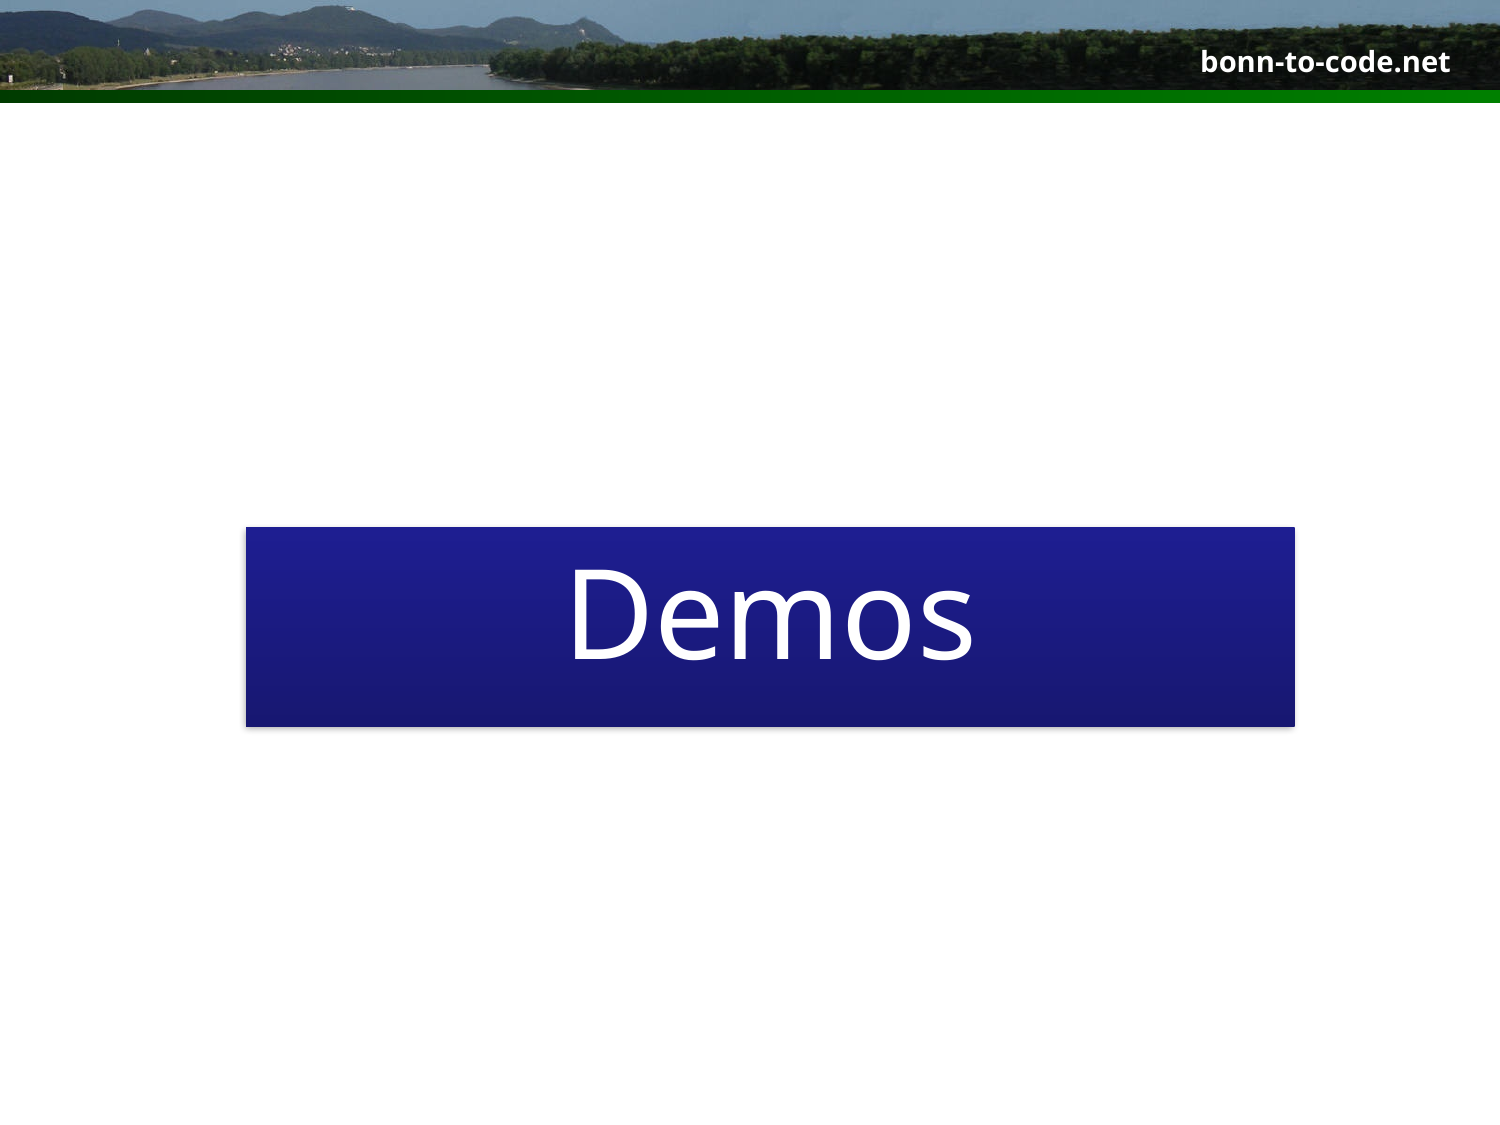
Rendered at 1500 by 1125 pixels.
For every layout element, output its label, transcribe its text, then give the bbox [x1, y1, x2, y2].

list Demos [245, 527, 1295, 727]
picture [0, 0, 1500, 90]
